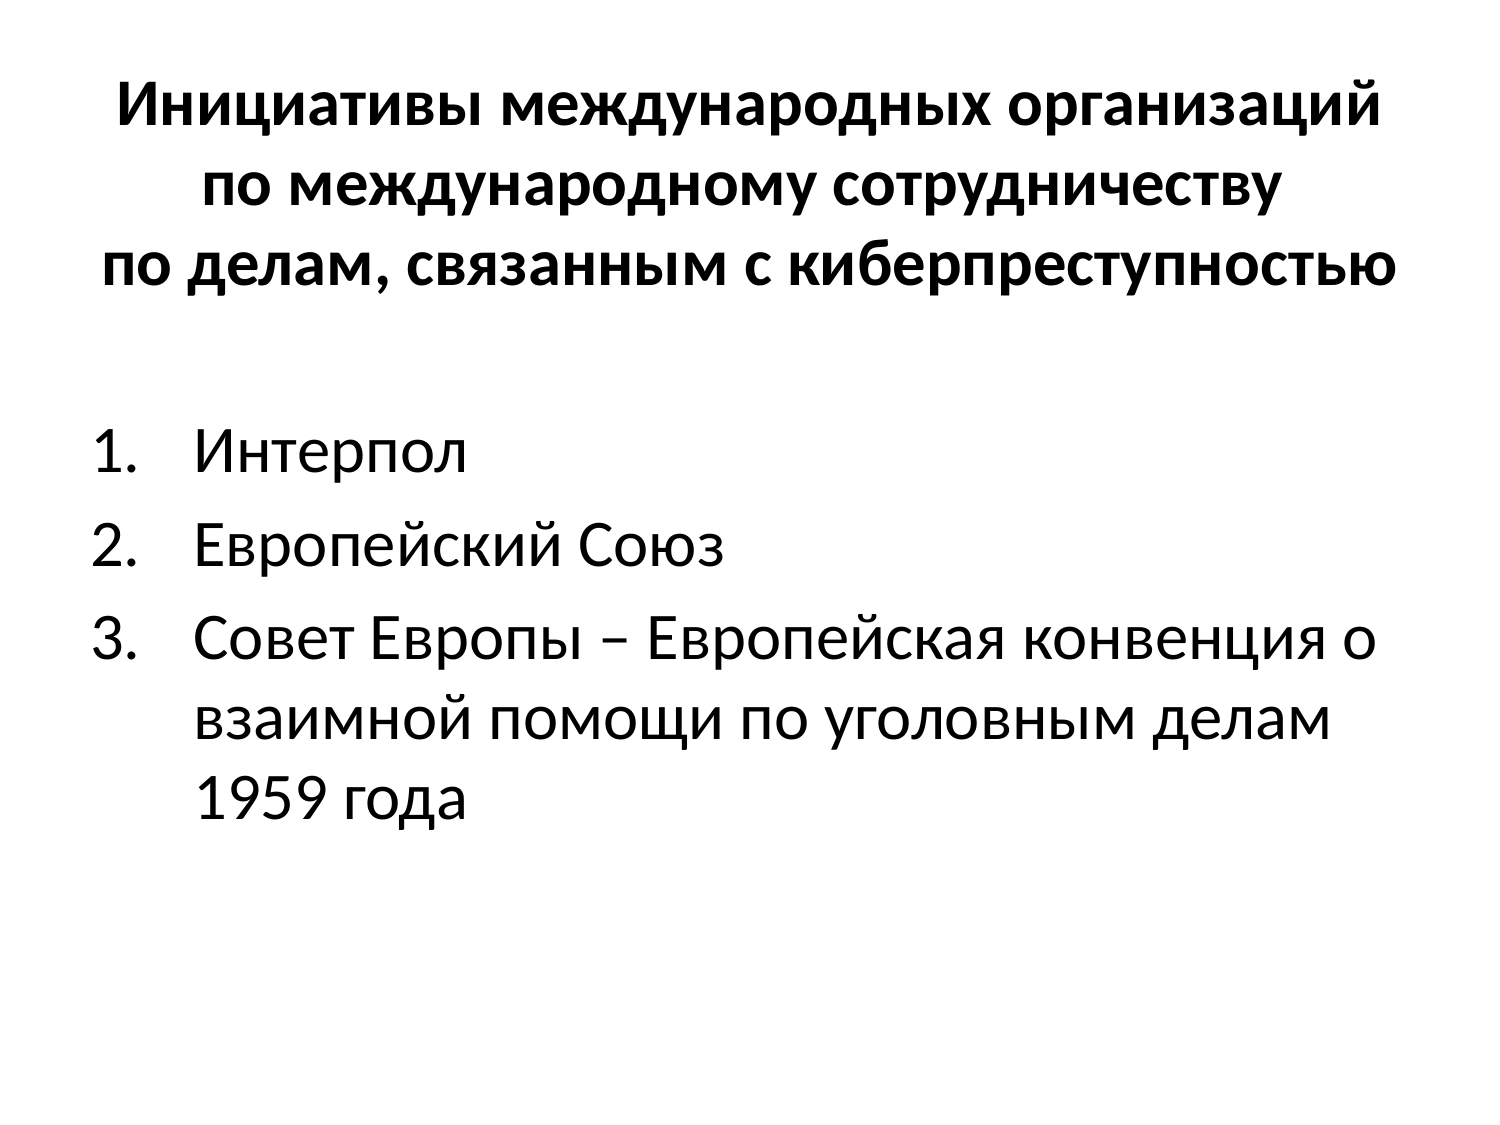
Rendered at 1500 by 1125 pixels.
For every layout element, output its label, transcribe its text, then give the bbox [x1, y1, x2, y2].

list Интерпол Европейский Союз Совет Европы – Европейская конвенция о взаимной помощи по уголовным делам 1959 года [75, 398, 1425, 1050]
title Инициативы международных организаций по международному сотрудничеству по делам, связанным с киберпреступностью [75, 45, 1425, 313]
